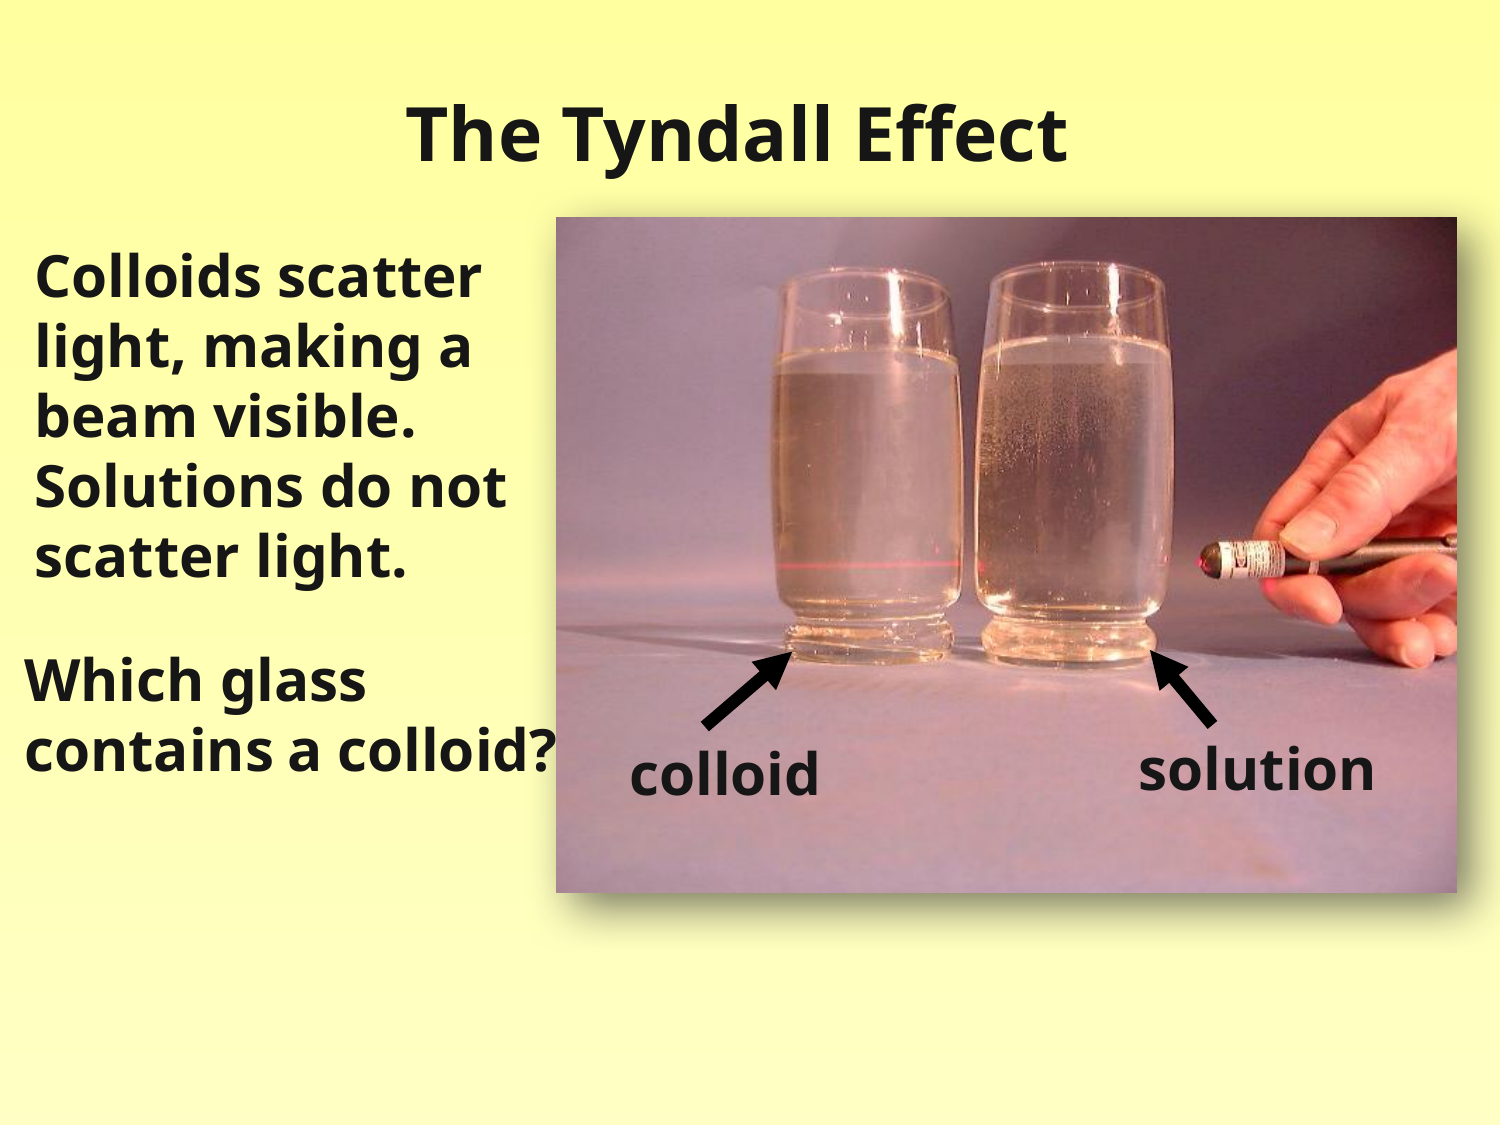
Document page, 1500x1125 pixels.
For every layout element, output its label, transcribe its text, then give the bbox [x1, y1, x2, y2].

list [556, 216, 1457, 893]
text_box Which glass contains a colloid? [9, 635, 551, 791]
title The Tyndall Effect [337, 49, 1138, 213]
text_box Colloids scatter light, making a beam visible. Solutions do not scatter light. [19, 231, 545, 597]
